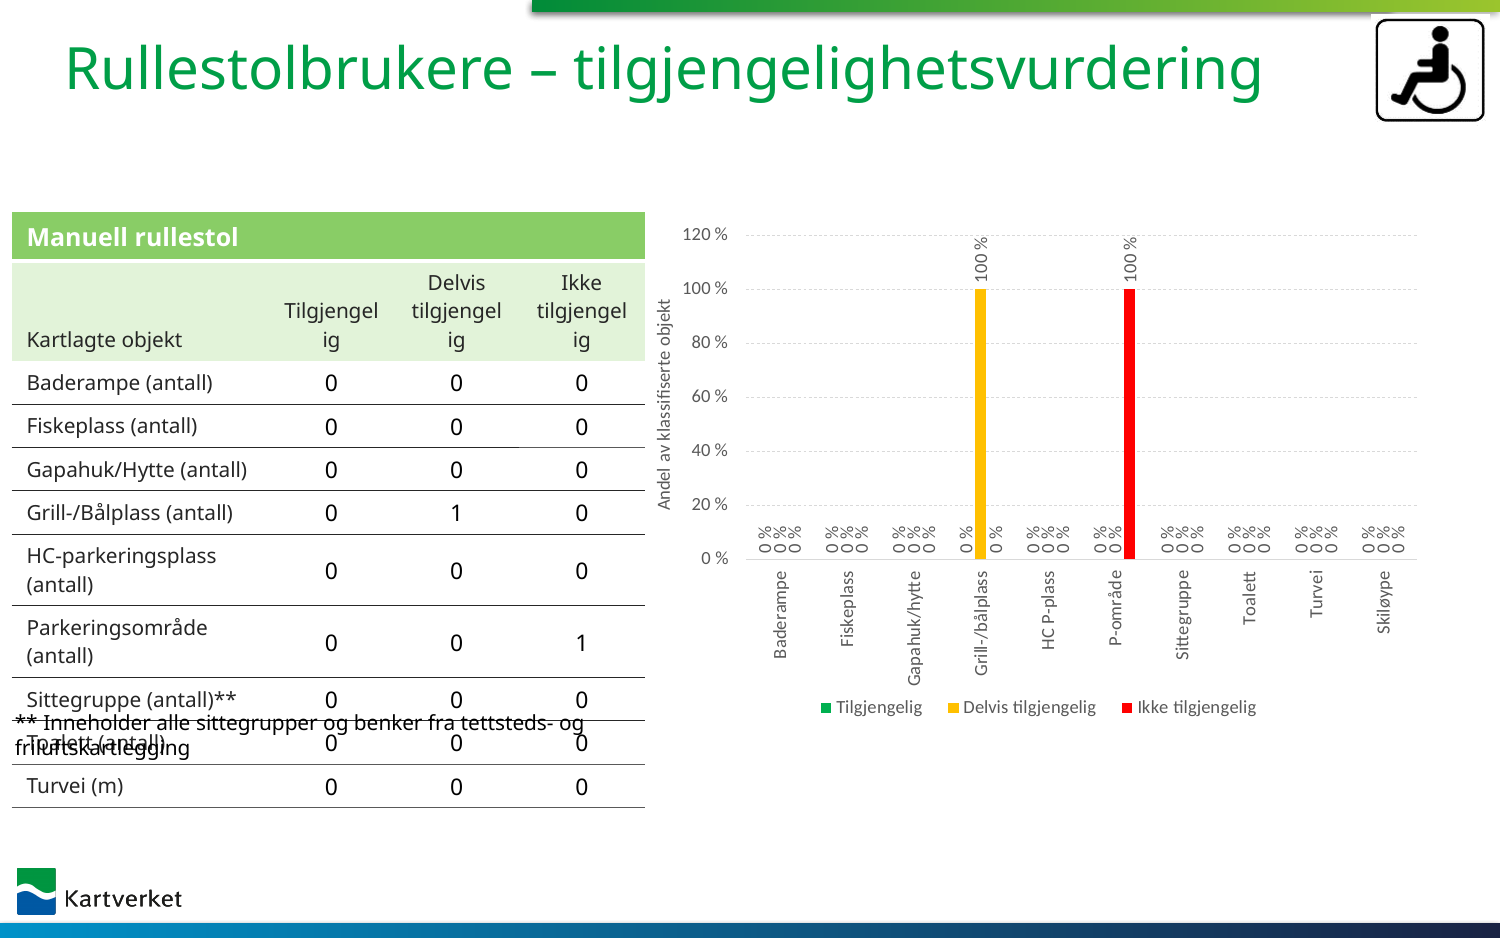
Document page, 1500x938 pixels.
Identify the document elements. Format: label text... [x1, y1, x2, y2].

table_cell 0 [269, 535, 394, 605]
table_cell 1 [519, 606, 638, 677]
table_cell 0 [519, 361, 638, 404]
table_cell 0 [394, 535, 519, 605]
table_cell 0 [269, 361, 394, 404]
table_cell 1 [394, 491, 519, 534]
table_cell 0 [269, 405, 394, 447]
table_cell 0 [269, 606, 394, 677]
table_cell 0 [519, 448, 638, 490]
table_cell Parkeringsområde (antall) [12, 606, 269, 677]
table_cell 0 [394, 405, 519, 447]
table_cell Tilgjengelig [269, 263, 394, 361]
picture [643, 218, 1427, 728]
table_cell 0 [269, 678, 394, 702]
table_cell Delvis tilgjengelig [394, 263, 519, 361]
table_cell 0 [519, 768, 645, 807]
text_box ** Inneholder alle sittegrupper og benker fra tettsteds- og friluftskartlegging [0, 702, 745, 768]
table_cell Turvei (m) [12, 768, 269, 807]
table_cell Ikke tilgjengelig [519, 263, 638, 361]
table_cell Gapahuk/Hytte (antall) [12, 448, 269, 490]
table_cell 0 [269, 491, 394, 534]
table_cell 0 [269, 768, 394, 807]
table_cell 0 [394, 768, 519, 807]
table_cell 0 [394, 606, 519, 677]
table_cell 0 [394, 361, 519, 404]
table_header Manuell rullestol [12, 212, 645, 259]
table_cell Grill-/Bålplass (antall) [12, 491, 269, 534]
table_cell HC-parkeringsplass (antall) [12, 535, 269, 605]
table_cell 0 [394, 678, 519, 702]
table_cell Kartlagte objekt [12, 263, 269, 361]
picture [1371, 13, 1491, 127]
table_cell 0 [394, 448, 519, 490]
table_cell Baderampe (antall) [12, 361, 269, 404]
table_cell 0 [519, 678, 638, 702]
table_cell Sittegruppe (antall)** [12, 678, 269, 702]
table_cell 0 [519, 535, 638, 605]
table_cell 0 [269, 448, 394, 490]
table_cell Fiskeplass (antall) [12, 405, 269, 447]
table_cell 0 [519, 491, 638, 534]
table_cell 0 [519, 405, 638, 447]
text_box Rullestolbrukere – tilgjengelighetsvurdering [49, 12, 1372, 109]
